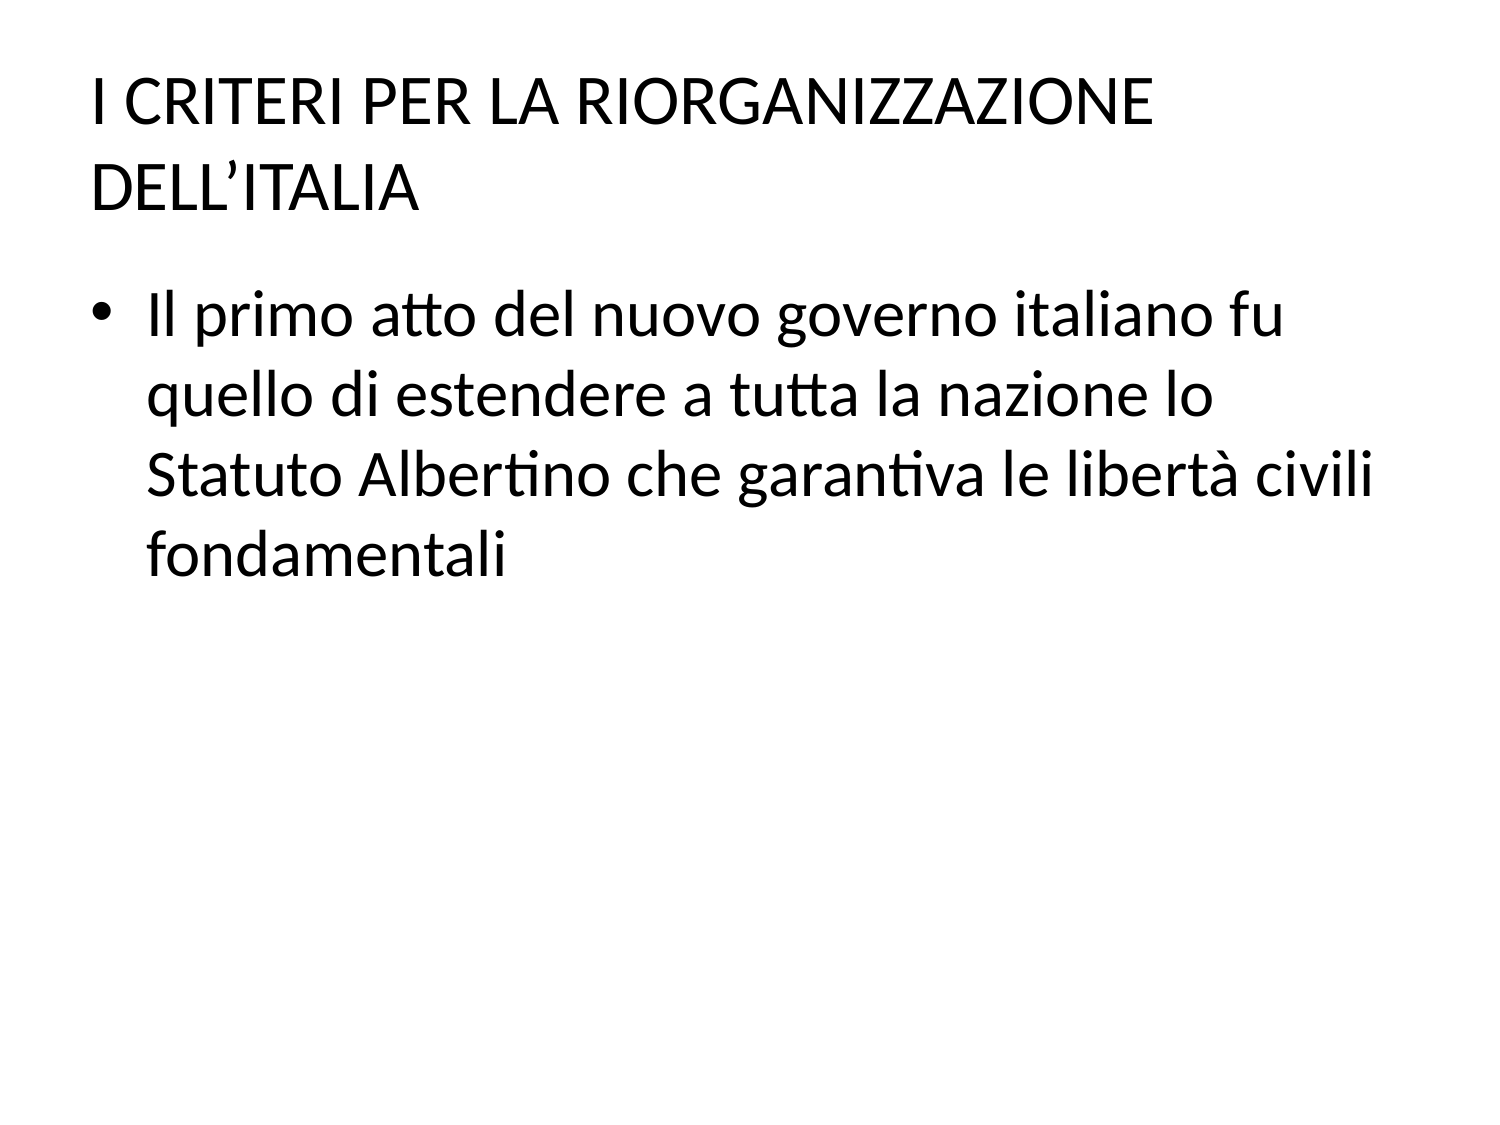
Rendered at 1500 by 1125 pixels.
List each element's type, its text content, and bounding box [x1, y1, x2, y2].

title I CRITERI PER LA RIORGANIZZAZIONE DELL’ITALIA [75, 45, 1425, 233]
list Il primo atto del nuovo governo italiano fu quello di estendere a tutta la nazione lo Statuto Albertino che garantiva le libertà civili fondamentali [75, 262, 1425, 1005]
